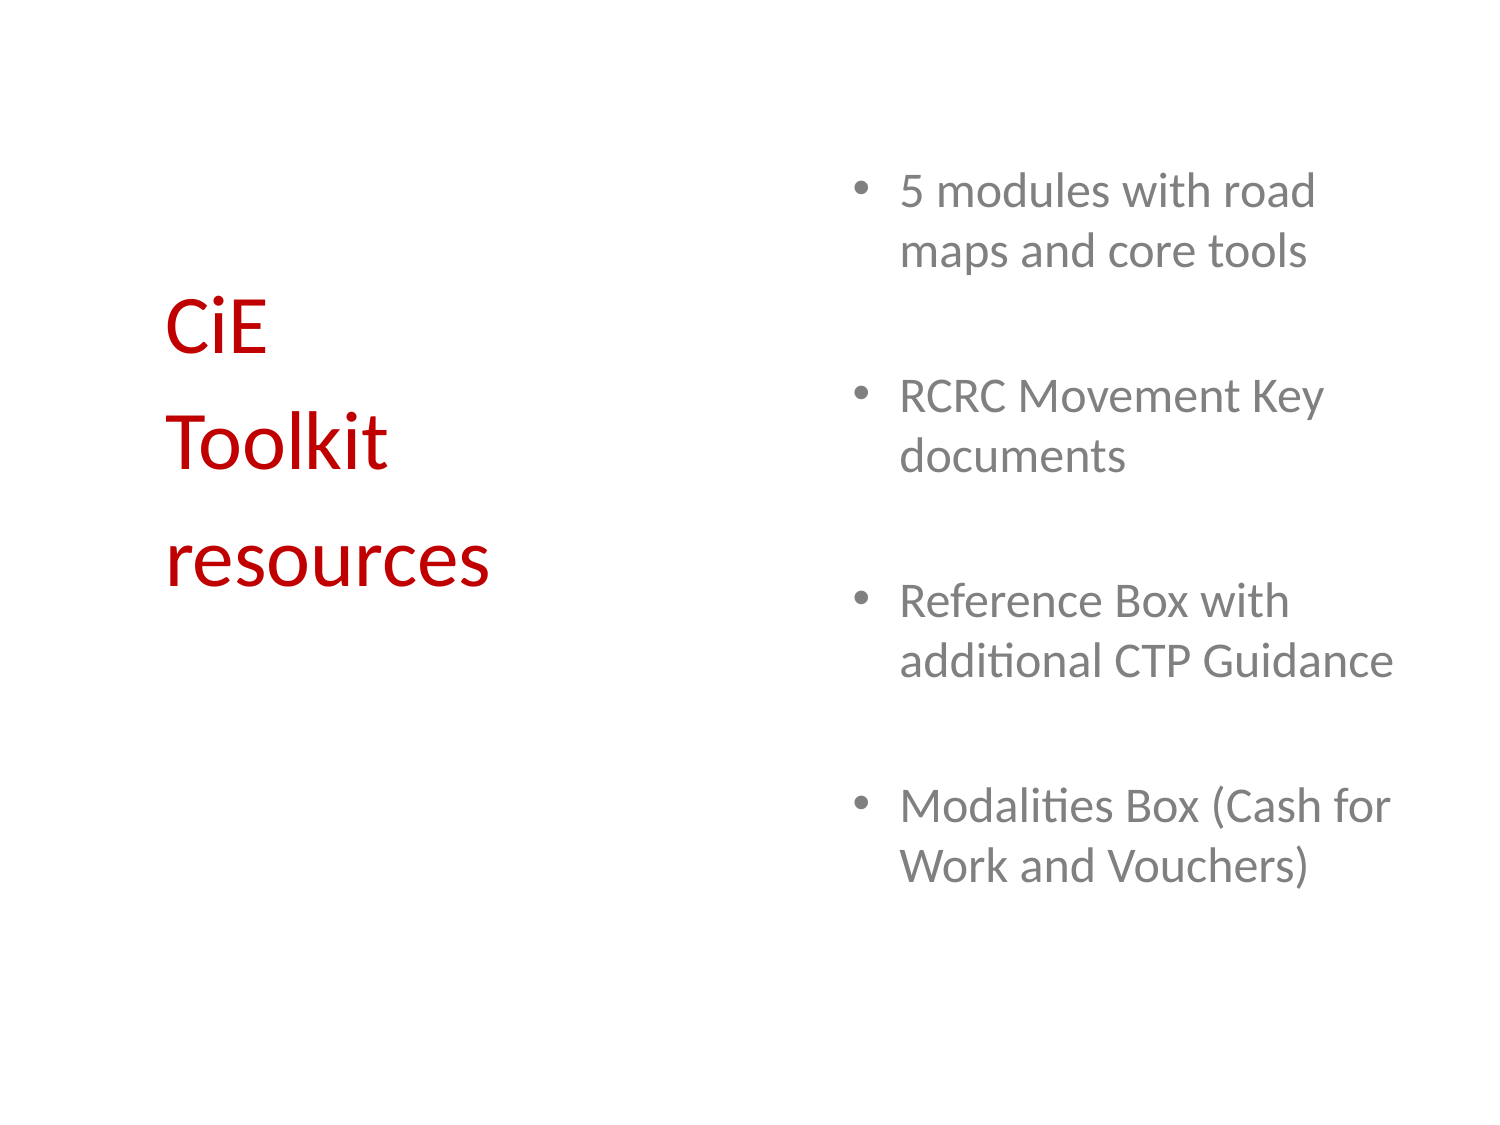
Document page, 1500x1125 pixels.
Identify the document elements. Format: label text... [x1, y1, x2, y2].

list CiE Toolkit resources [75, 262, 738, 1005]
title [75, 45, 1425, 233]
list 5 modules with road maps and core tools RCRC Movement Key documents Reference Box with additional CTP Guidance Modalities Box (Cash for Work and Vouchers) [762, 149, 1425, 1050]
